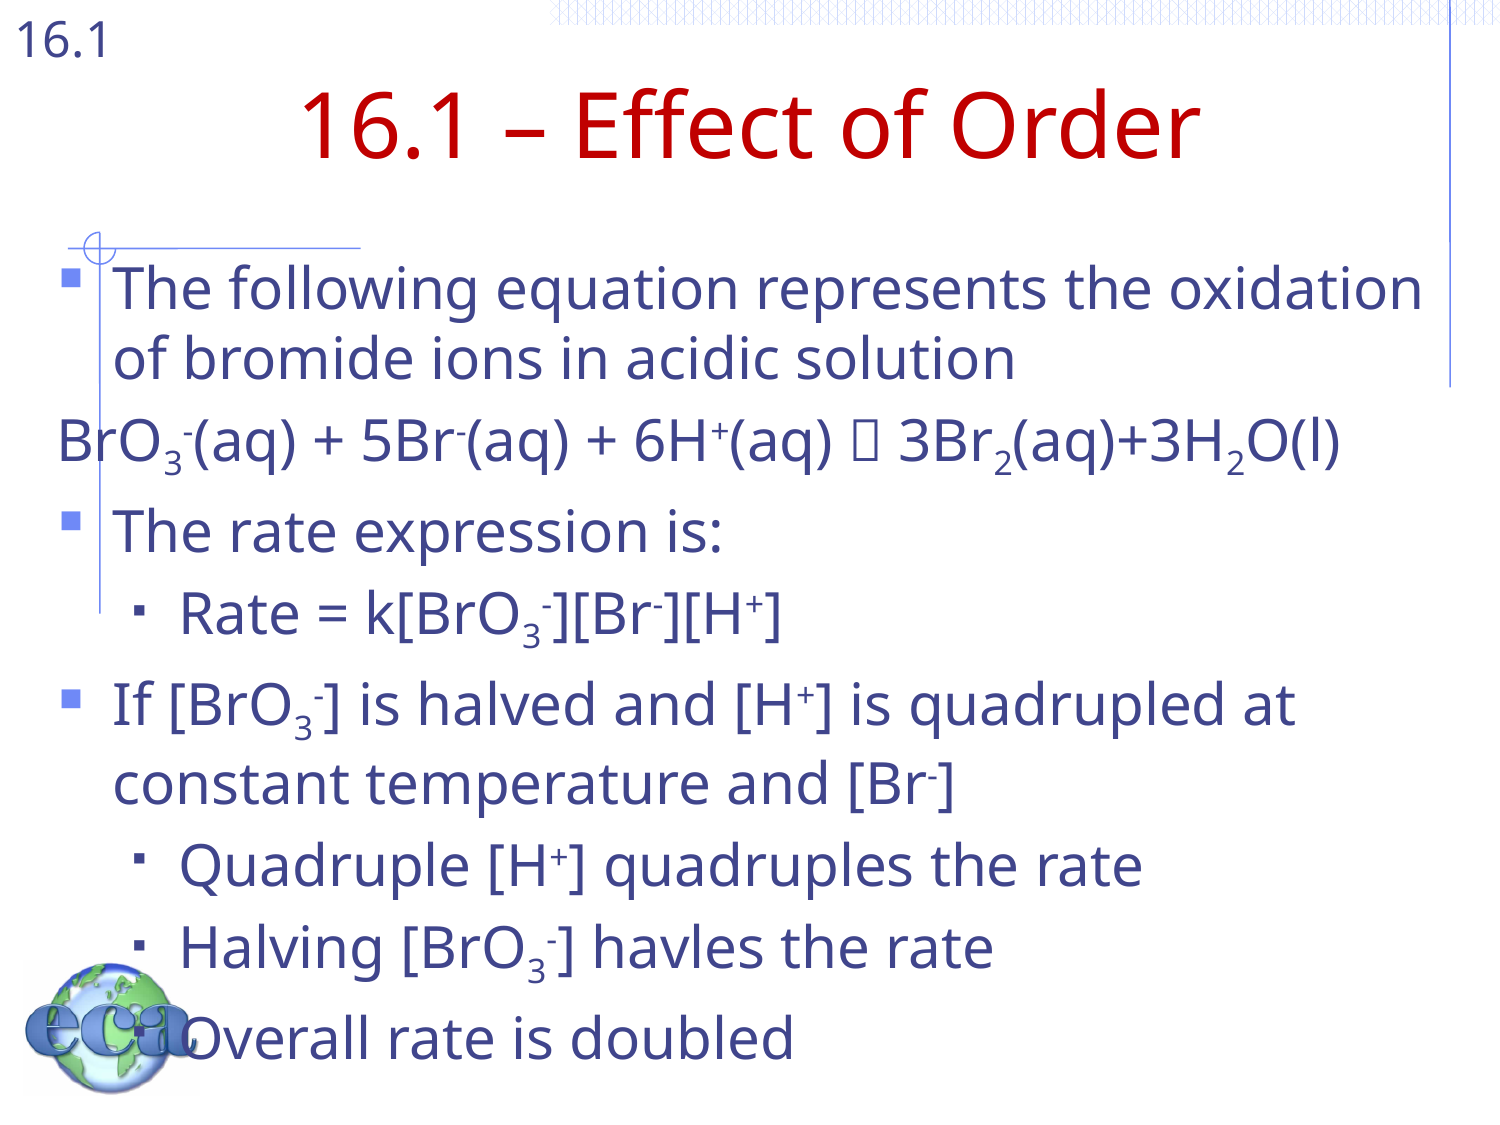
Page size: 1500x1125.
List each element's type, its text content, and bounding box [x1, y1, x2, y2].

picture [23, 960, 200, 1096]
list The following equation represents the oxidation of bromide ions in acidic solution BrO3-(aq) + 5Br-(aq) + 6H+(aq)  3Br2(aq)+3H2O(l) The rate expression is: Rate = k[BrO3-][Br-][H+] If [BrO3-] is halved and [H+] is quadrupled at constant temperature and [Br-] Quadruple [H+] quadruples the rate Halving [BrO3-] havles the rate Overall rate is doubled [41, 243, 1471, 965]
title 16.1 – Effect of Order [17, 49, 1483, 185]
